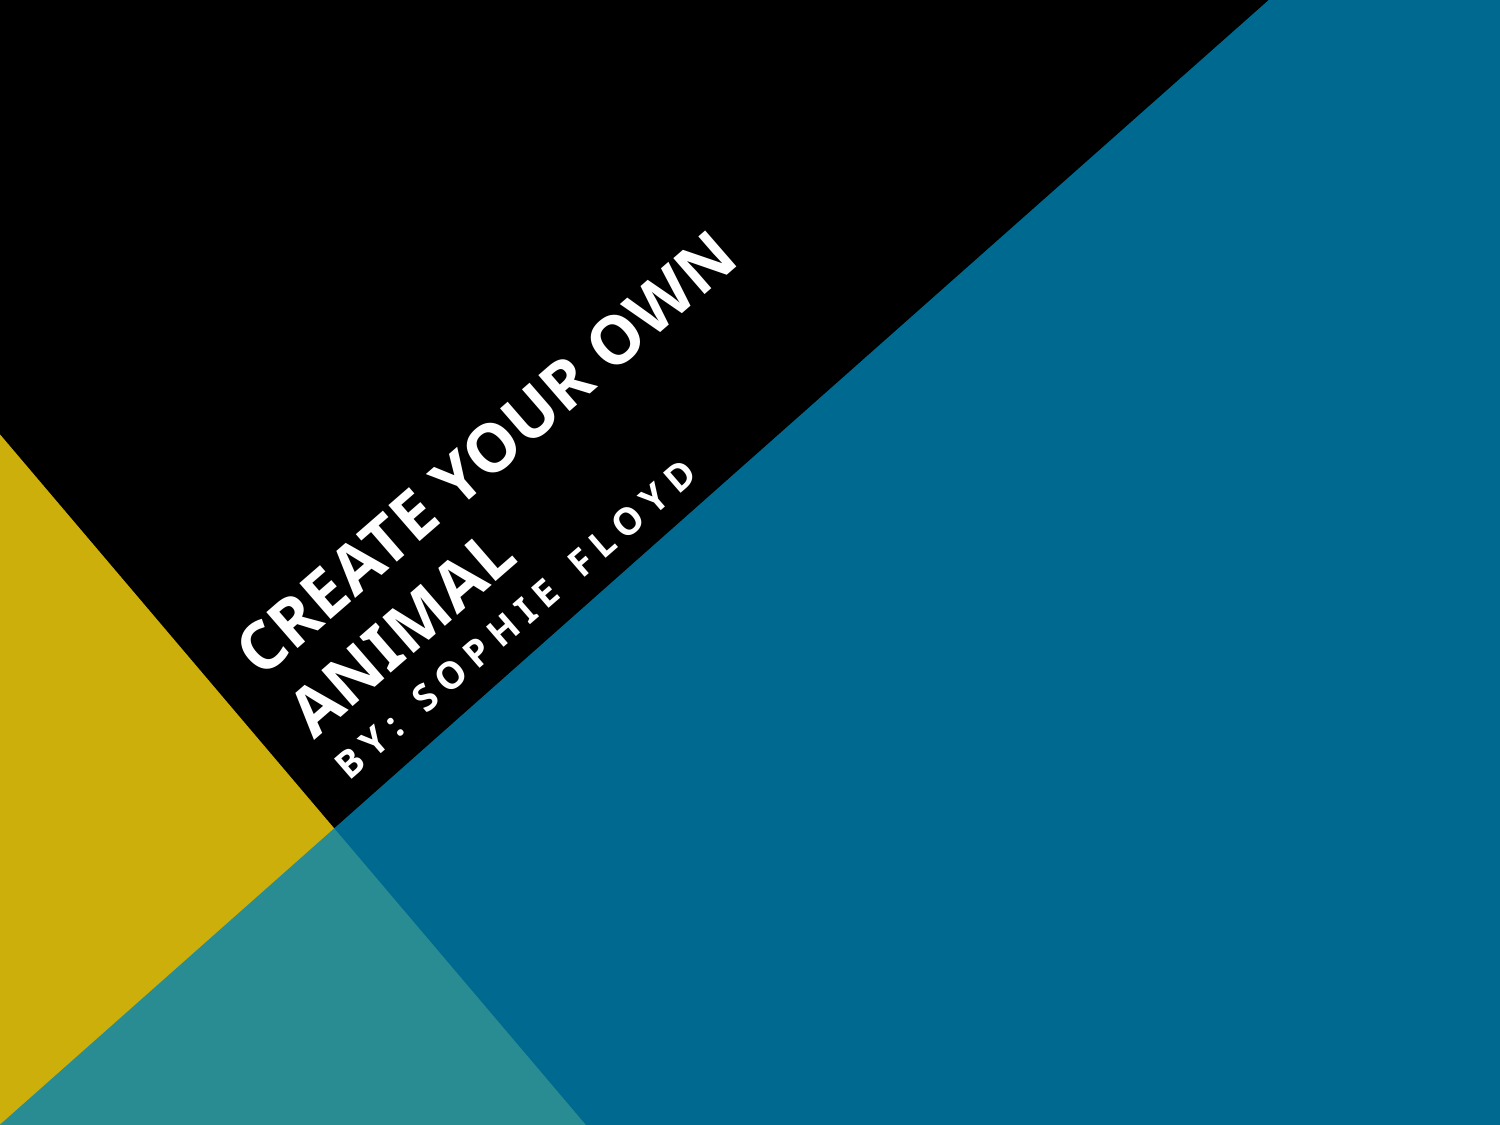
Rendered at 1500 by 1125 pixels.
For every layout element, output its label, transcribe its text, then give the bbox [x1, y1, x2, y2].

title Create Your Own Animal [182, 4, 1012, 761]
subtitle by: Sophie Floyd [312, 61, 1154, 804]
